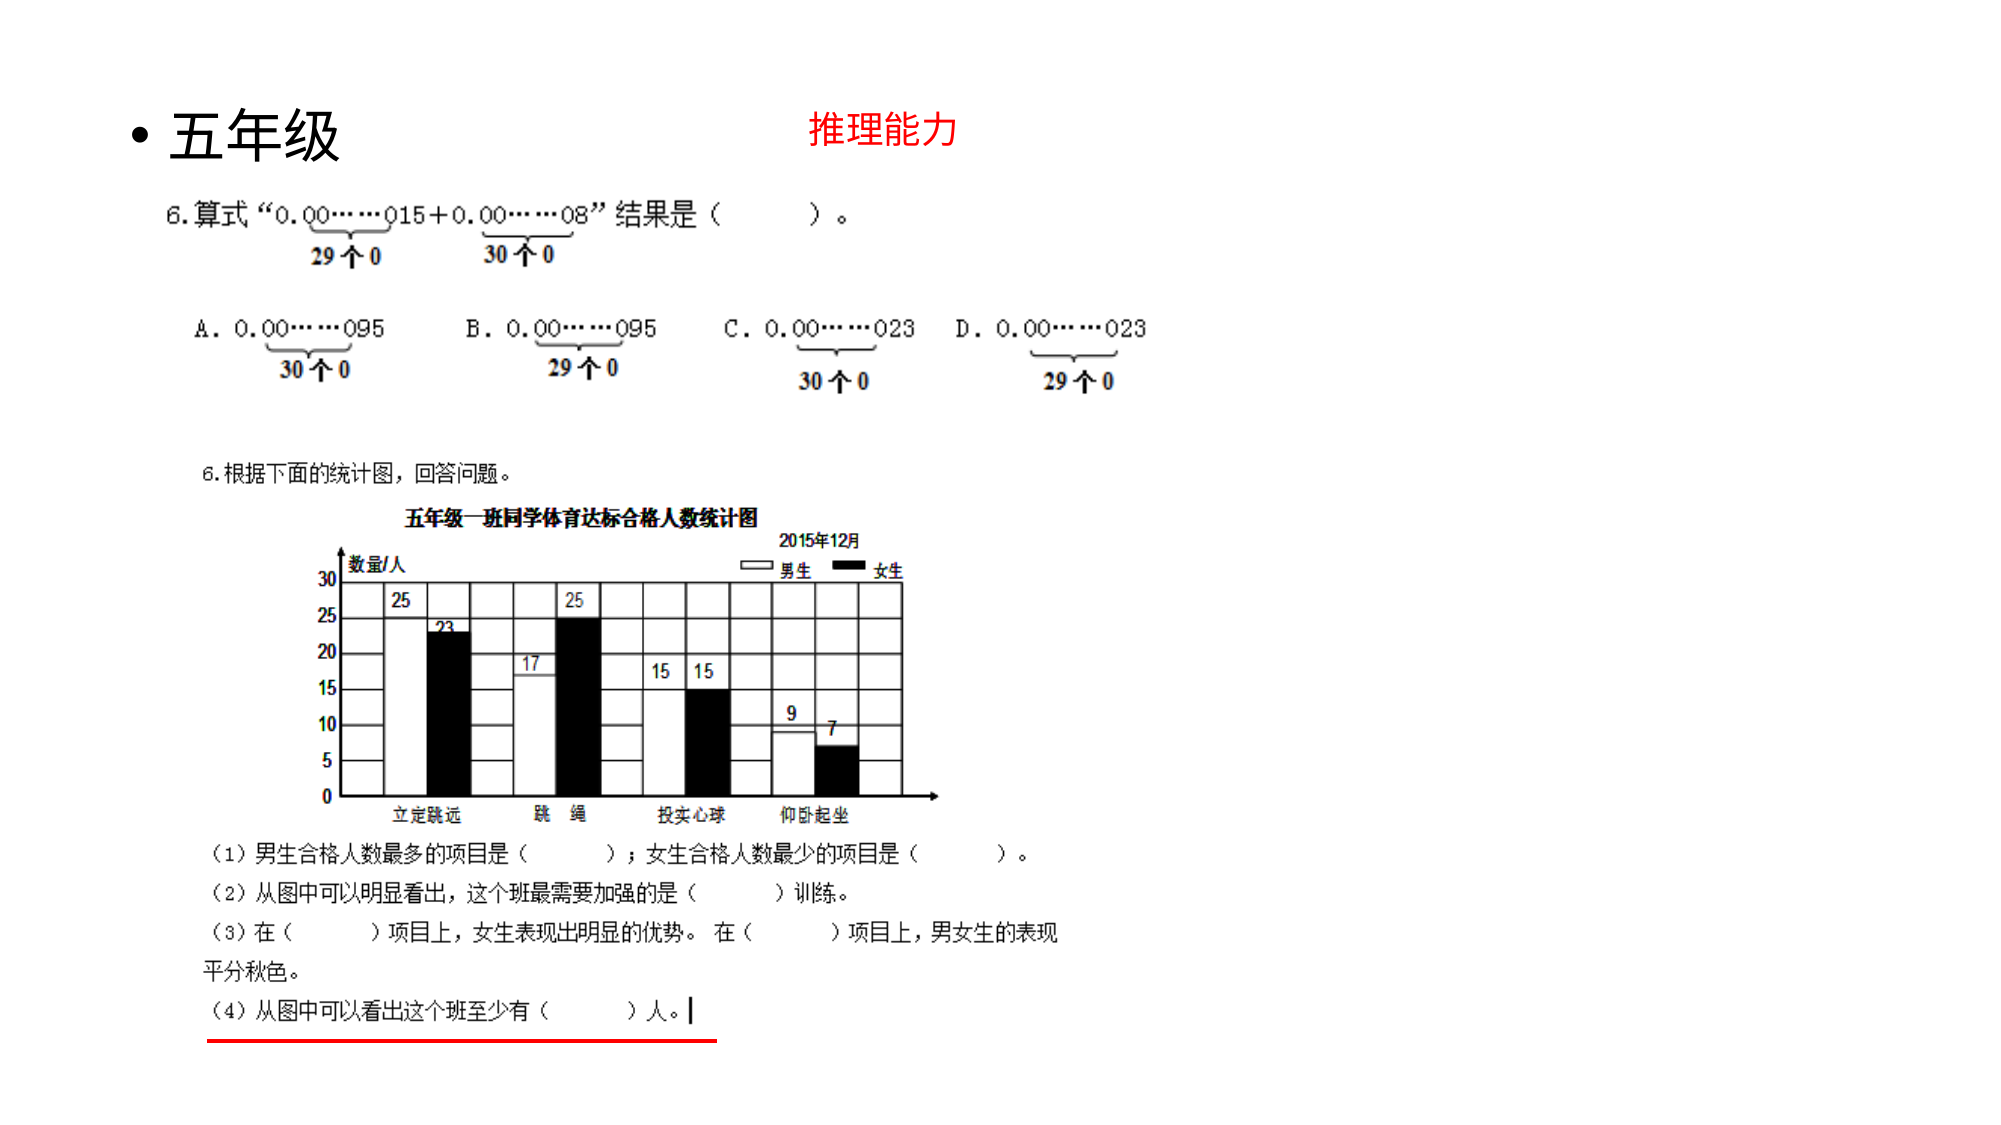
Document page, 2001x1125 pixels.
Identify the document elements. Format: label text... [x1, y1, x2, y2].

picture [172, 446, 1098, 1053]
list 五年级 [114, 98, 400, 209]
picture [131, 193, 1229, 437]
text_box 推理能力 [793, 99, 974, 159]
